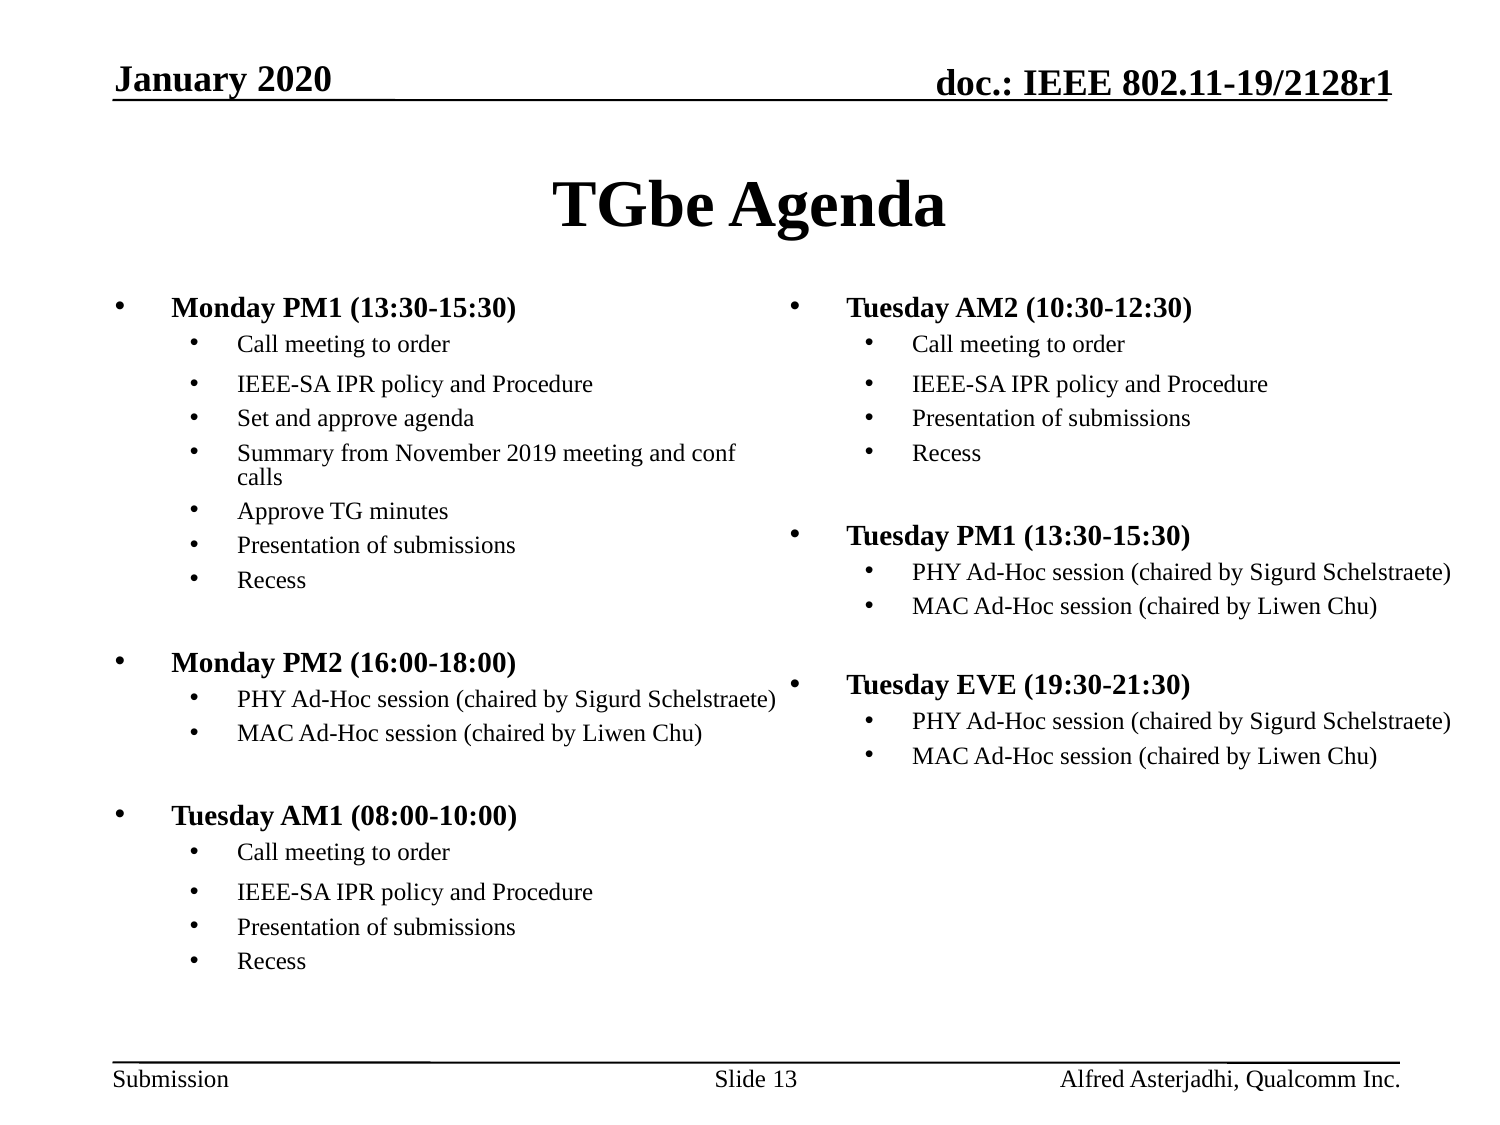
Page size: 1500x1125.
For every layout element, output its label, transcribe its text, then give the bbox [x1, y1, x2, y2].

text_box Tuesday AM2 (10:30-12:30) Call meeting to order IEEE-SA IPR policy and Procedure Presentation of submissions Recess Tuesday PM1 (13:30-15:30) PHY Ad-Hoc session (chaired by Sigurd Schelstraete) MAC Ad-Hoc session (chaired by Liwen Chu) Tuesday EVE (19:30-21:30) PHY Ad-Hoc session (chaired by Sigurd Schelstraete) MAC Ad-Hoc session (chaired by Liwen Chu) [774, 287, 1488, 1063]
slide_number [114, 54, 493, 100]
title TGbe Agenda [112, 112, 1388, 287]
slide_number Slide 13 [712, 1061, 800, 1123]
list Monday PM1 (13:30-15:30) Call meeting to order IEEE-SA IPR policy and Procedure Set and approve agenda Summary from November 2019 meeting and conf calls Approve TG minutes Presentation of submissions Recess Monday PM2 (16:00-18:00) PHY Ad-Hoc session (chaired by Sigurd Schelstraete) MAC Ad-Hoc session (chaired by Liwen Chu) Tuesday AM1 (08:00-10:00) Call meeting to order IEEE-SA IPR policy and Procedure Presentation of submissions Recess [99, 286, 801, 1063]
footer Alfred Asterjadhi, Qualcomm Inc. [878, 1063, 1402, 1093]
